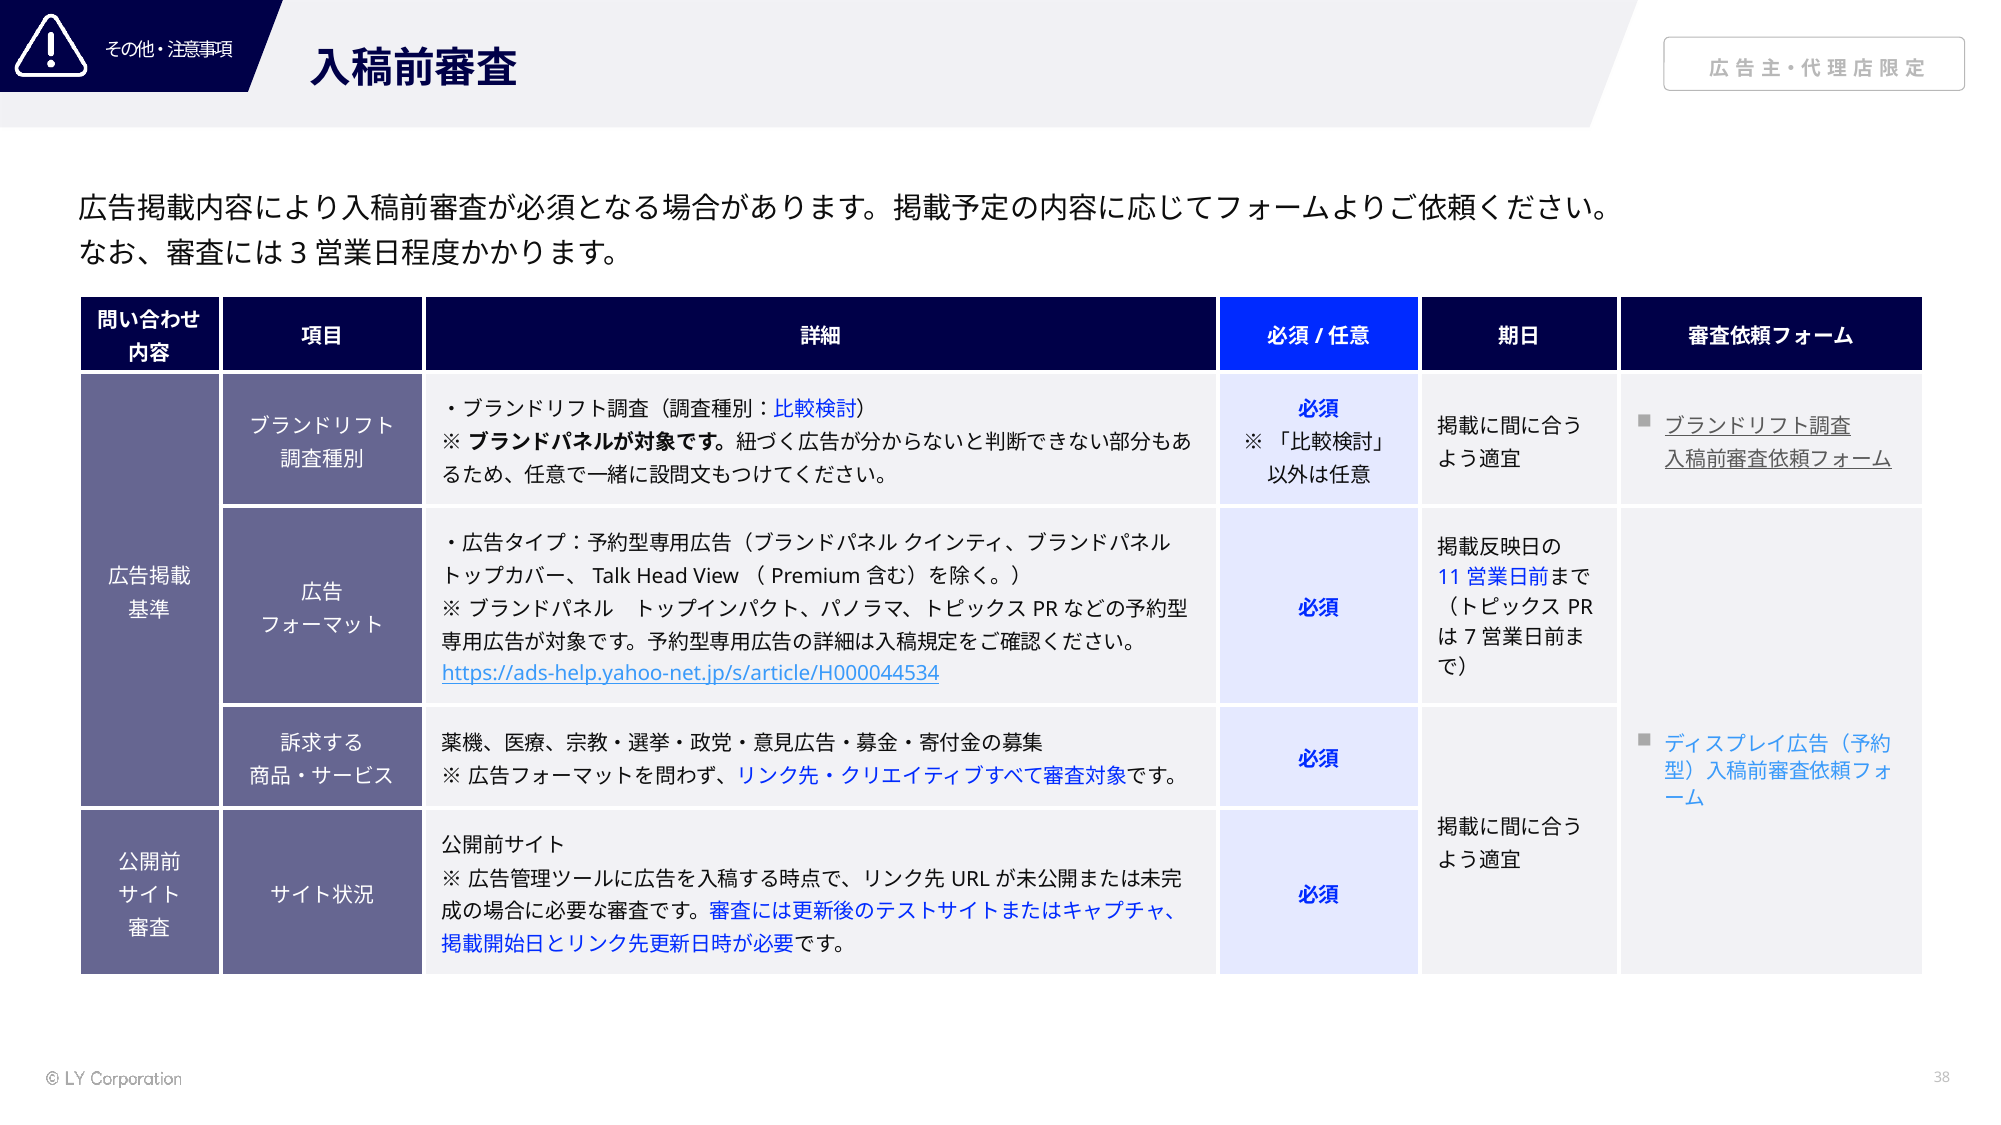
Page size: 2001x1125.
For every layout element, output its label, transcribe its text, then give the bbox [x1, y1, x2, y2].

picture [46, 1071, 181, 1088]
table_cell 訴求する 商品・サービス [223, 707, 422, 806]
table_header 項目 [223, 297, 422, 370]
table_header 必須/任意 [1220, 297, 1418, 370]
table_cell ブランドリフト調査 入稿前審査依頼フォーム [1621, 374, 1922, 504]
table_cell 必須 [1220, 810, 1418, 974]
text_box その他・注意事項 [97, 13, 240, 81]
table_cell 必須 [1220, 707, 1418, 806]
table_cell ・ブランドリフト調査（調査種別：比較検討） ※ブランドパネルが対象です。紐づく広告が分からないと判断できない部分もあるため、任意で一緒に設問文もつけてください。 [426, 374, 1216, 504]
text_box 広告掲載内容により入稿前審査が必須となる場合があります。掲載予定の内容に応じてフォームよりご依頼ください。 なお、審査には3営業日程度かかります。 [78, 178, 1922, 270]
table_cell 広告掲載 基準 [81, 374, 219, 806]
table_header 審査依頼フォーム [1621, 297, 1922, 370]
table_cell ブランドリフト 調査種別 [223, 374, 422, 504]
table_cell 薬機、医療、宗教・選挙・政党・意見広告・募金・寄付金の募集 ※広告フォーマットを問わず、リンク先・クリエイティブすべて審査対象です。 [426, 707, 1216, 806]
table_cell ・広告タイプ：予約型専用広告（ブランドパネル クインティ、ブランドパネル トップカバー、Talk Head View（Premium含む）を除く。） ※ブランドパネル トップインパクト、パノラマ、トピックスPRなどの予約型専用広告が対象です。予約型専用広告の詳細は入稿規定をご確認ください。 https://ads-help.yahoo-net.jp/s/article/H000044534 [426, 508, 1216, 703]
table_header 期日 [1422, 297, 1617, 370]
table_cell 必須 [1220, 508, 1418, 703]
table_header 詳細 [426, 297, 1216, 370]
list 入稿前審査 [309, 41, 1645, 97]
table_cell 掲載反映日の 11営業日前まで （トピックスPRは7営業日前まで） [1422, 508, 1617, 703]
table_cell 広告 フォーマット [223, 508, 422, 703]
table_header 問い合わせ 内容 [81, 297, 219, 370]
table_cell 必須 ※「比較検討」 以外は任意 [1220, 374, 1418, 504]
table_cell 公開前サイト ※広告管理ツールに広告を入稿する時点で、リンク先URLが未公開または未完成の場合に必要な審査です。審査には更新後のテストサイトまたはキャプチャ、掲載開始日とリンク先更新日時が必要です。 [426, 810, 1216, 974]
picture [9, 5, 92, 87]
table_cell 掲載に間に合うよう適宜 [1422, 707, 1617, 974]
table_cell 掲載に間に合うよう適宜 [1422, 374, 1617, 504]
table_cell サイト状況 [223, 810, 422, 974]
table_cell ディスプレイ広告（予約型）入稿前審査依頼フォーム [1621, 508, 1922, 974]
table_cell 公開前 サイト 審査 [81, 810, 219, 974]
